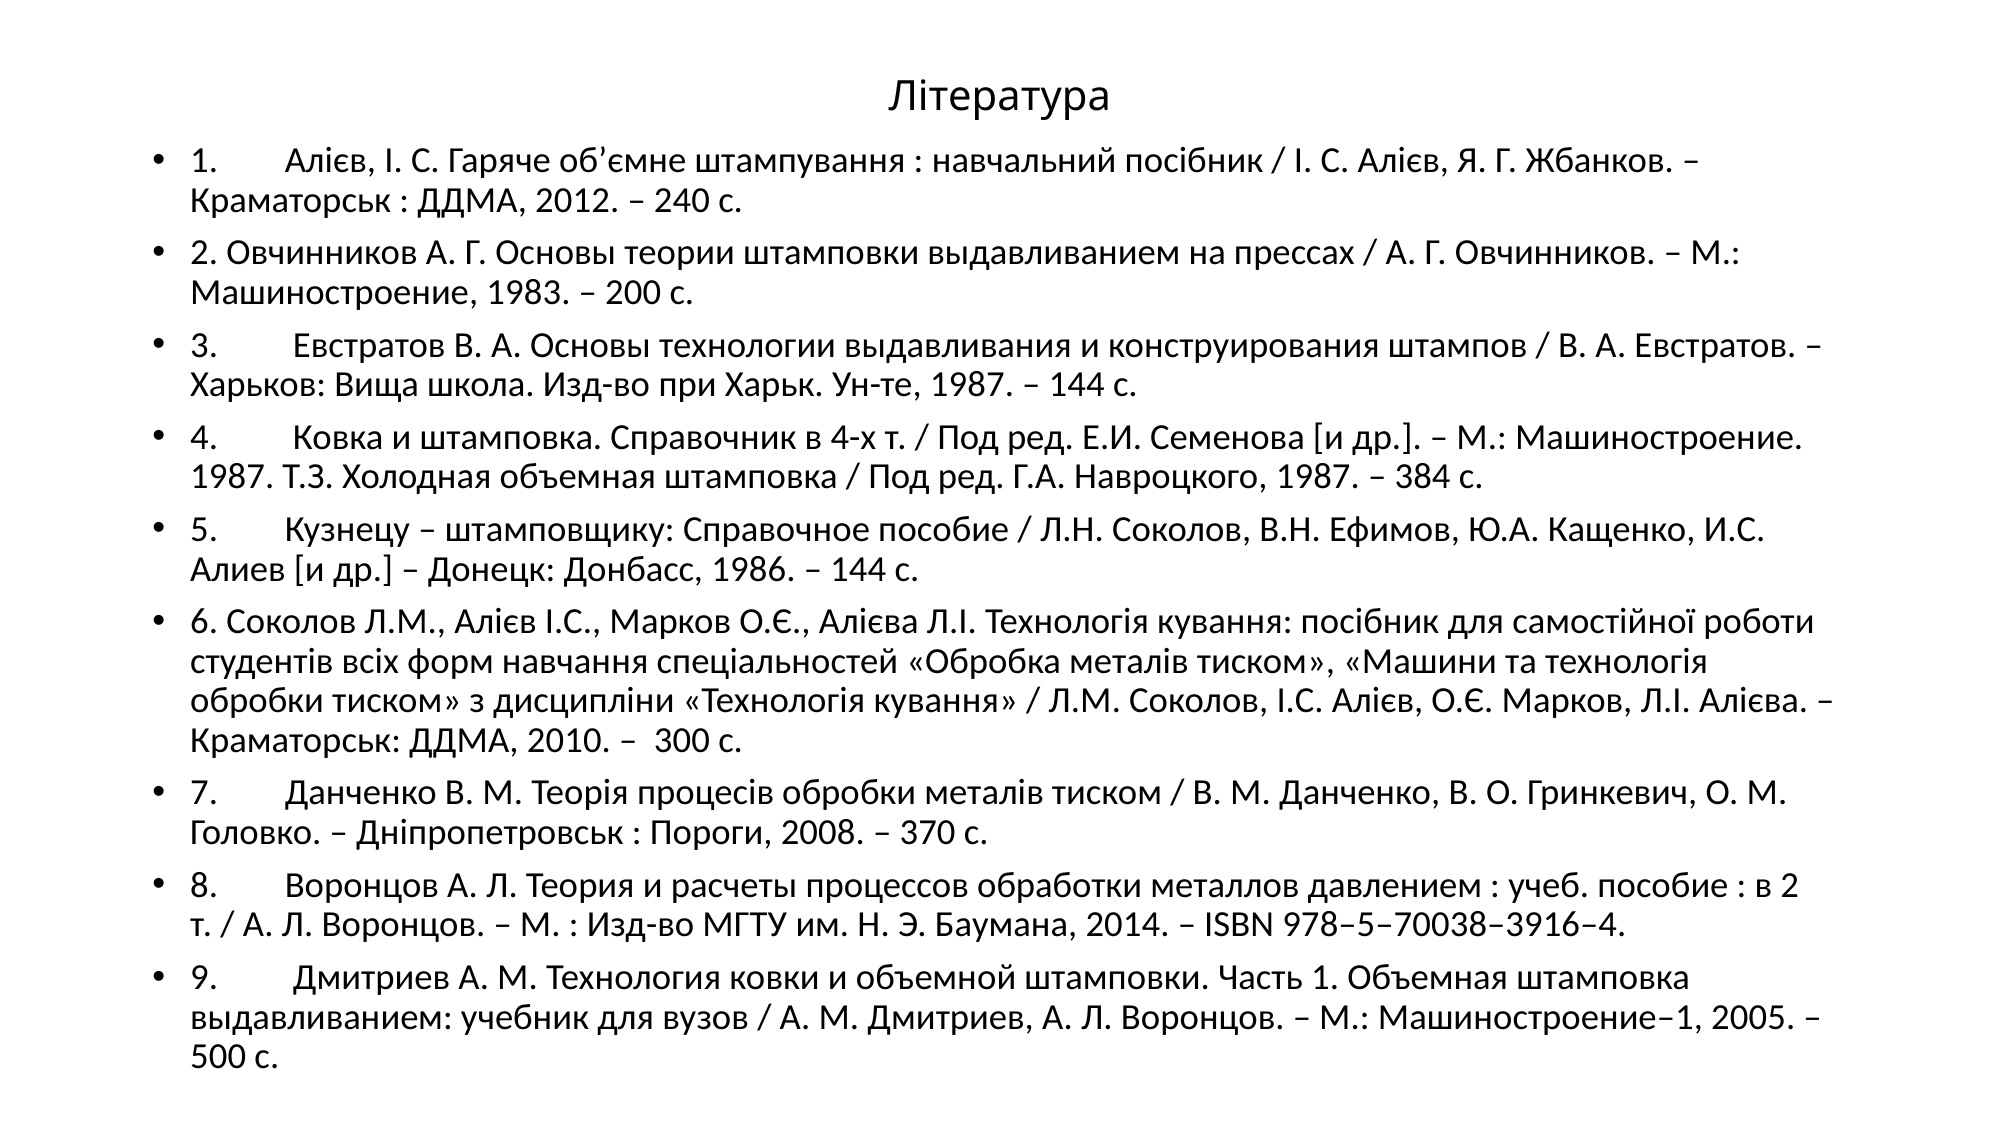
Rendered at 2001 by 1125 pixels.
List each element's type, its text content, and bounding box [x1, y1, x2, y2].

list 1. Алієв, І. С. Гаряче об’ємне штампування : навчальний посібник / І. С. Алієв, Я. Г. Жбанков. – Краматорськ : ДДМА, 2012. – 240 с. 2. Овчинников А. Г. Основы теории штамповки выдавливанием на прессах / А. Г. Овчинников. – М.: Машиностроение, 1983. – 200 с. 3. Евстратов В. А. Основы технологии выдавливания и конструирования штампов / В. А. Евстратов. – Харьков: Вища школа. Изд-во при Харьк. Ун-те, 1987. – 144 с. 4. Ковка и штамповка. Справочник в 4-х т. / Под ред. Е.И. Семенова [и др.]. – М.: Машиностроение. 1987. Т.З. Холодная объемная штамповка / Под ред. Г.А. Навроцкого, 1987. – 384 с. 5. Кузнецу – штамповщику: Справочное пособие / Л.Н. Соколов, В.Н. Ефимов, Ю.А. Кащенко, И.С. Алиев [и др.] – Донецк: Донбасс, 1986. – 144 с. 6. Соколов Л.М., Алієв І.С., Марков О.Є., Алієва Л.І. Технологія кування: посібник для самостійної роботи студентів всіх форм навчання спеціальностей «Обробка металів тиском», «Машини та технологія обробки тиском» з дисципліни «Технологія кування» / Л.М. Соколов, І.С. Алієв, О.Є. Марков, Л.І. Алієва. – Краматорськ: ДДМА, 2010. – 300 с. 7. Данченко В. М. Теорія процесів обробки металів тиском / В. М. Данченко, В. О. Гринкевич, О. М. Головко. – Дніпропетровськ : Пороги, 2008. – 370 с. 8. Воронцов А. Л. Теория и расчеты процессов обработки металлов давлением : учеб. пособие : в 2 т. / А. Л. Воронцов. – М. : Изд-во МГТУ им. Н. Э. Баумана, 2014. – ISBN 978–5–70038–3916–4. 9. Дмитриев А. М. Технология ковки и объемной штамповки. Часть 1. Объемная штамповка выдавливанием: учебник для вузов / А. М. Дмитриев, А. Л. Воронцов. – М.: Машиностроение–1, 2005. – 500 с. [137, 133, 1863, 1103]
title Література [137, 59, 1863, 133]
